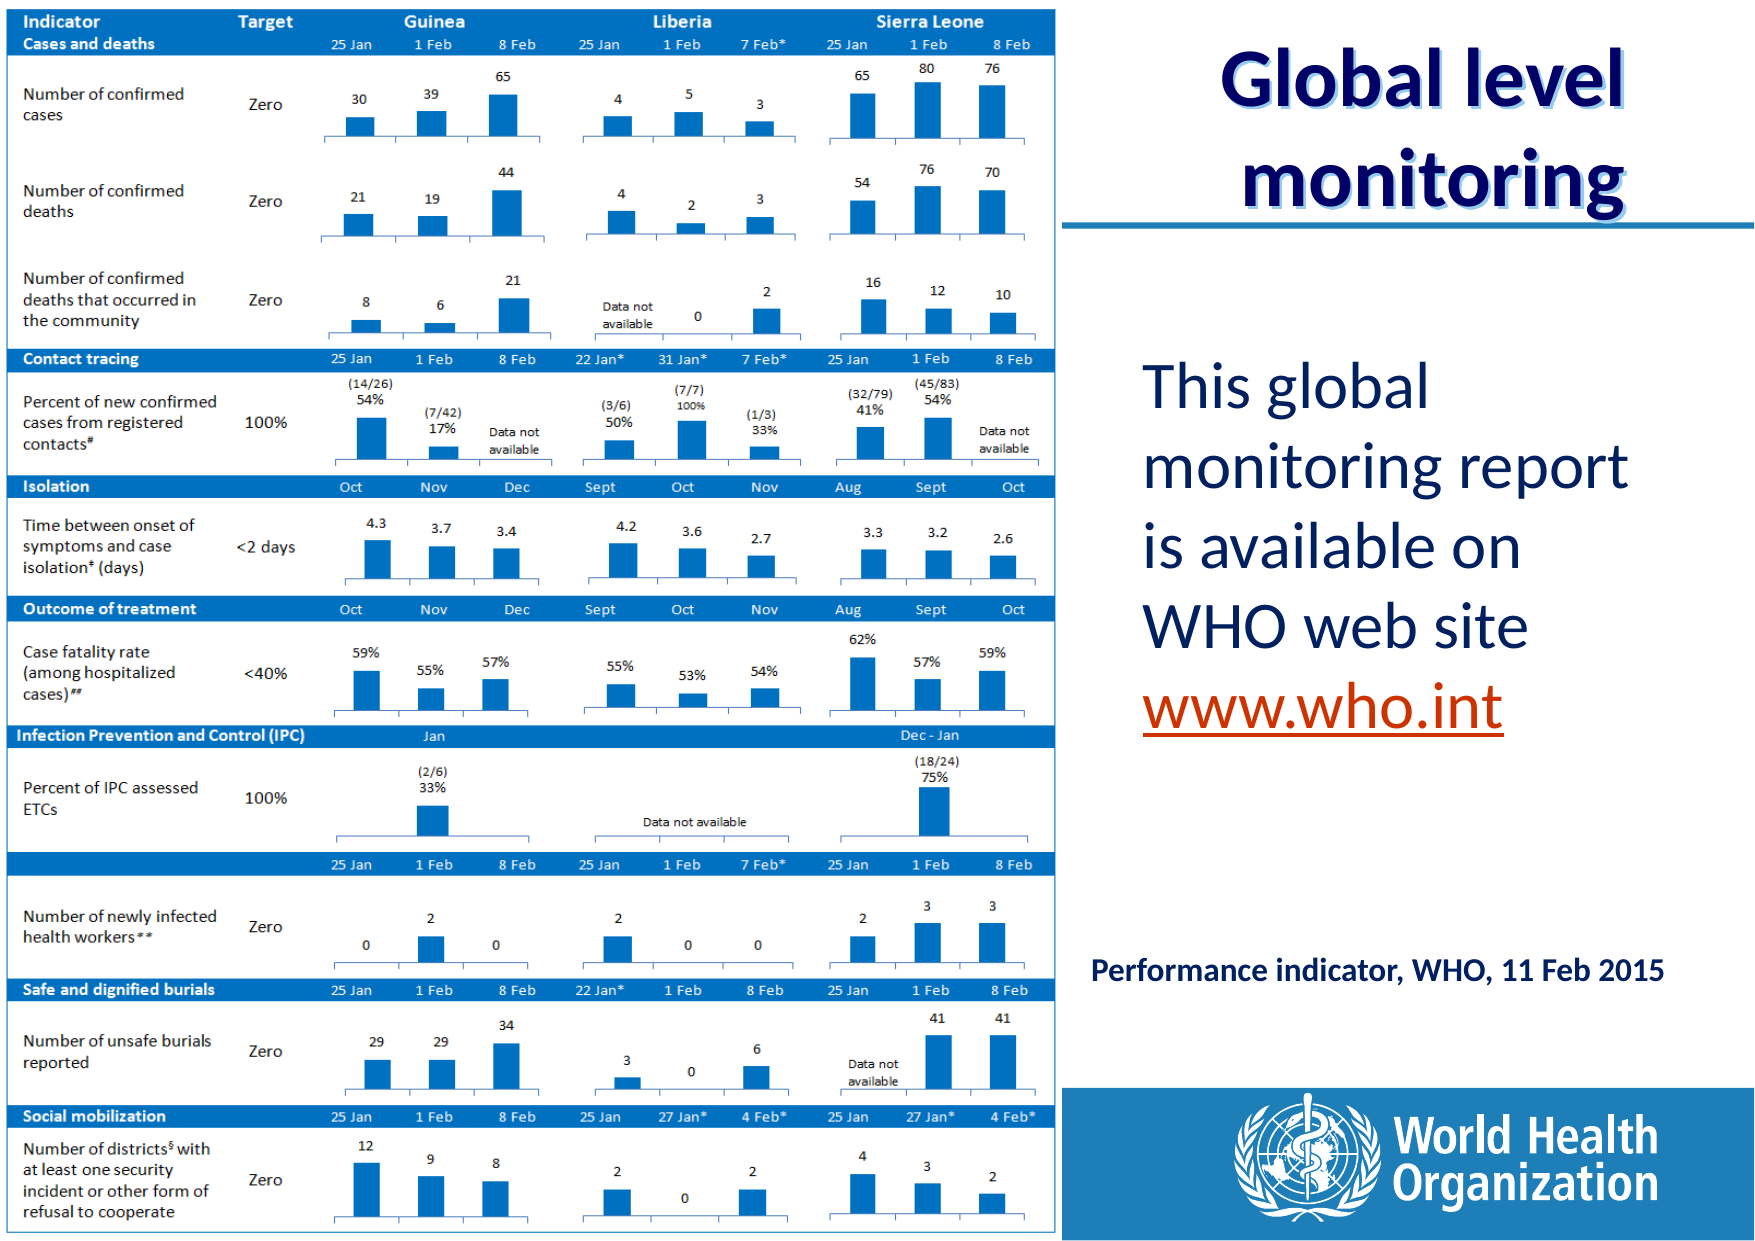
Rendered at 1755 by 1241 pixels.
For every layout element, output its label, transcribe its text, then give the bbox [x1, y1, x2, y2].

title Global level monitoring [1111, 0, 1755, 247]
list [0, 3, 1062, 1241]
text_box This global monitoring report is available on WHO web site www.who.int [1125, 333, 1693, 831]
text_box Performance indicator, WHO, 11 Feb 2015 [1073, 939, 1744, 997]
